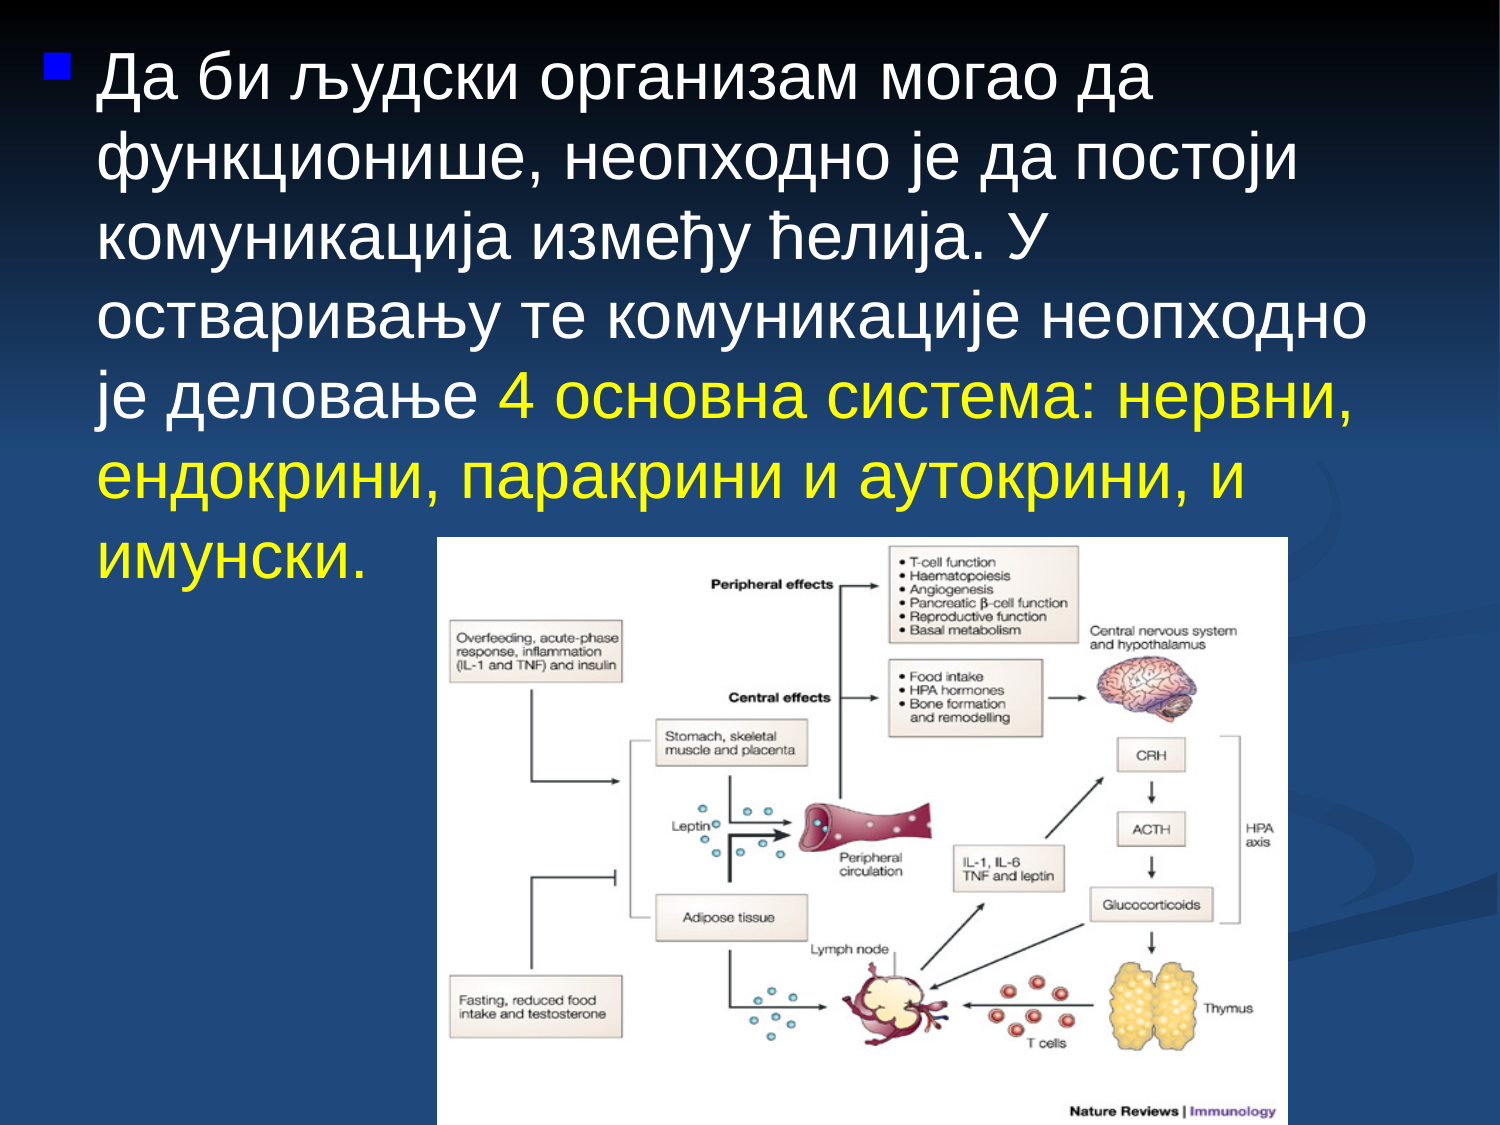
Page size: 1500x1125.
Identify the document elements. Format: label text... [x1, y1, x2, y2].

list Да би људски организам могао да функционише, неопходно је да постоји комуникација између ћелија. У остваривању те комуникације неопходно је деловање 4 основна система: нервни, ендокрини, паракрини и аутокрини, и имунски. [24, 24, 1438, 994]
picture [437, 537, 1288, 1125]
